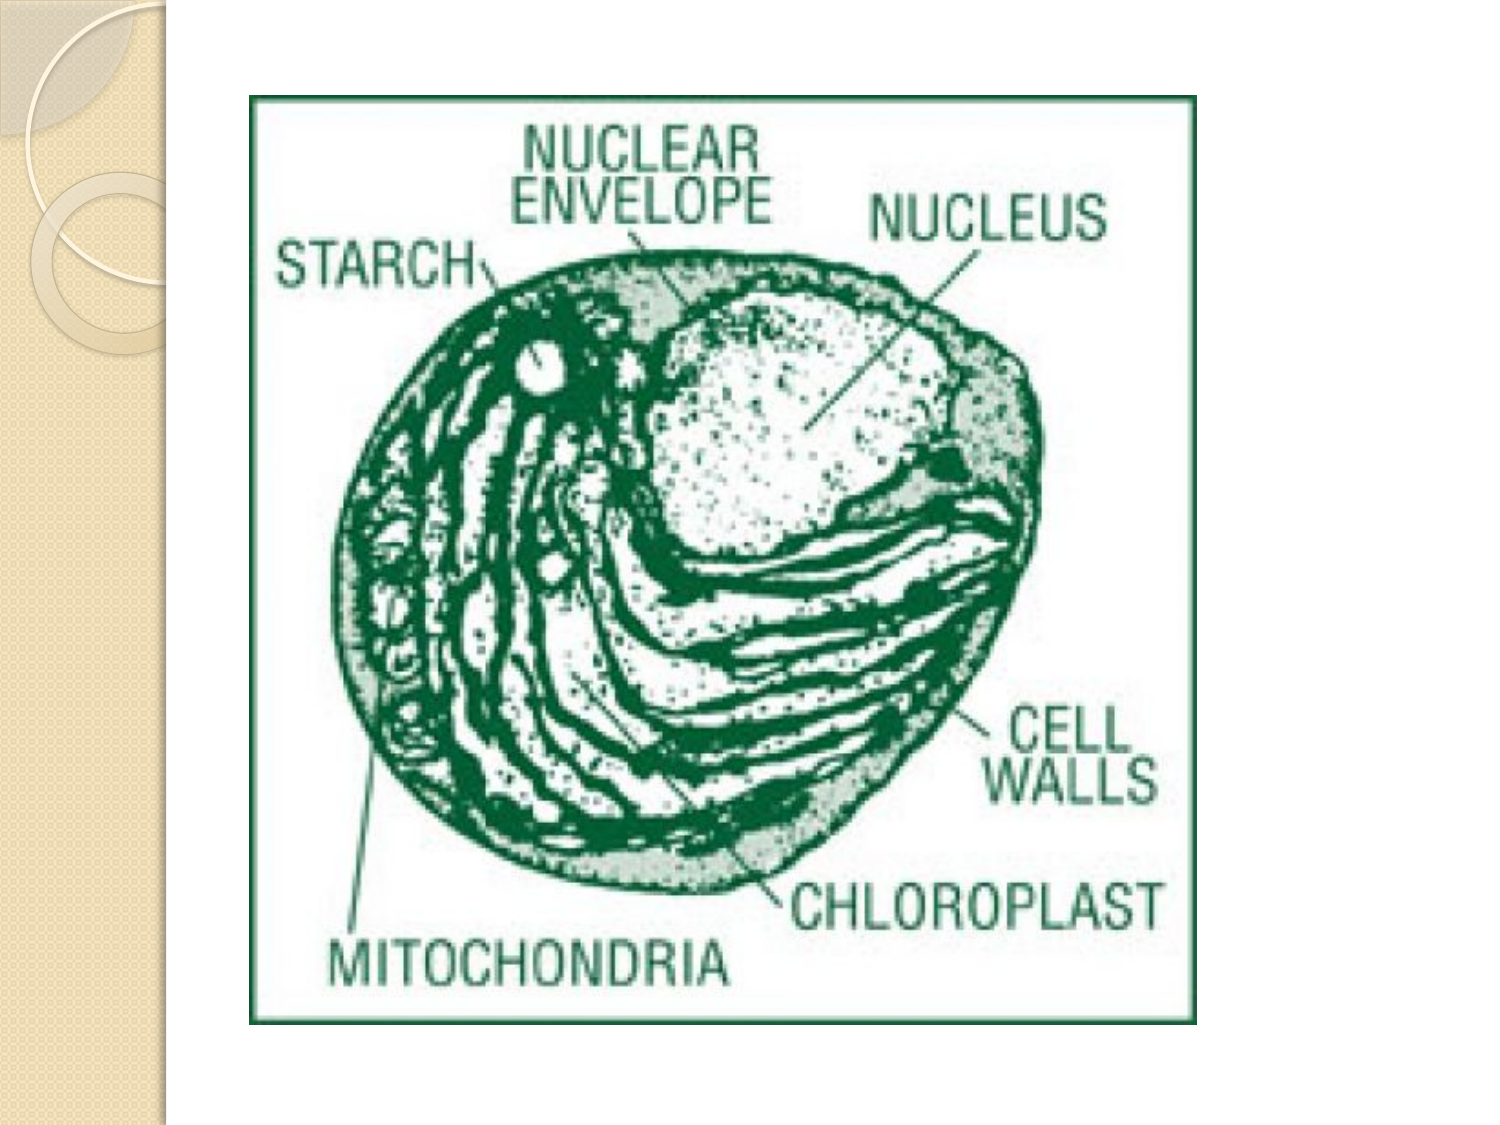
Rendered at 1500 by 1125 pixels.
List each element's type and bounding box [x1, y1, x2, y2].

list [249, 94, 1197, 1026]
